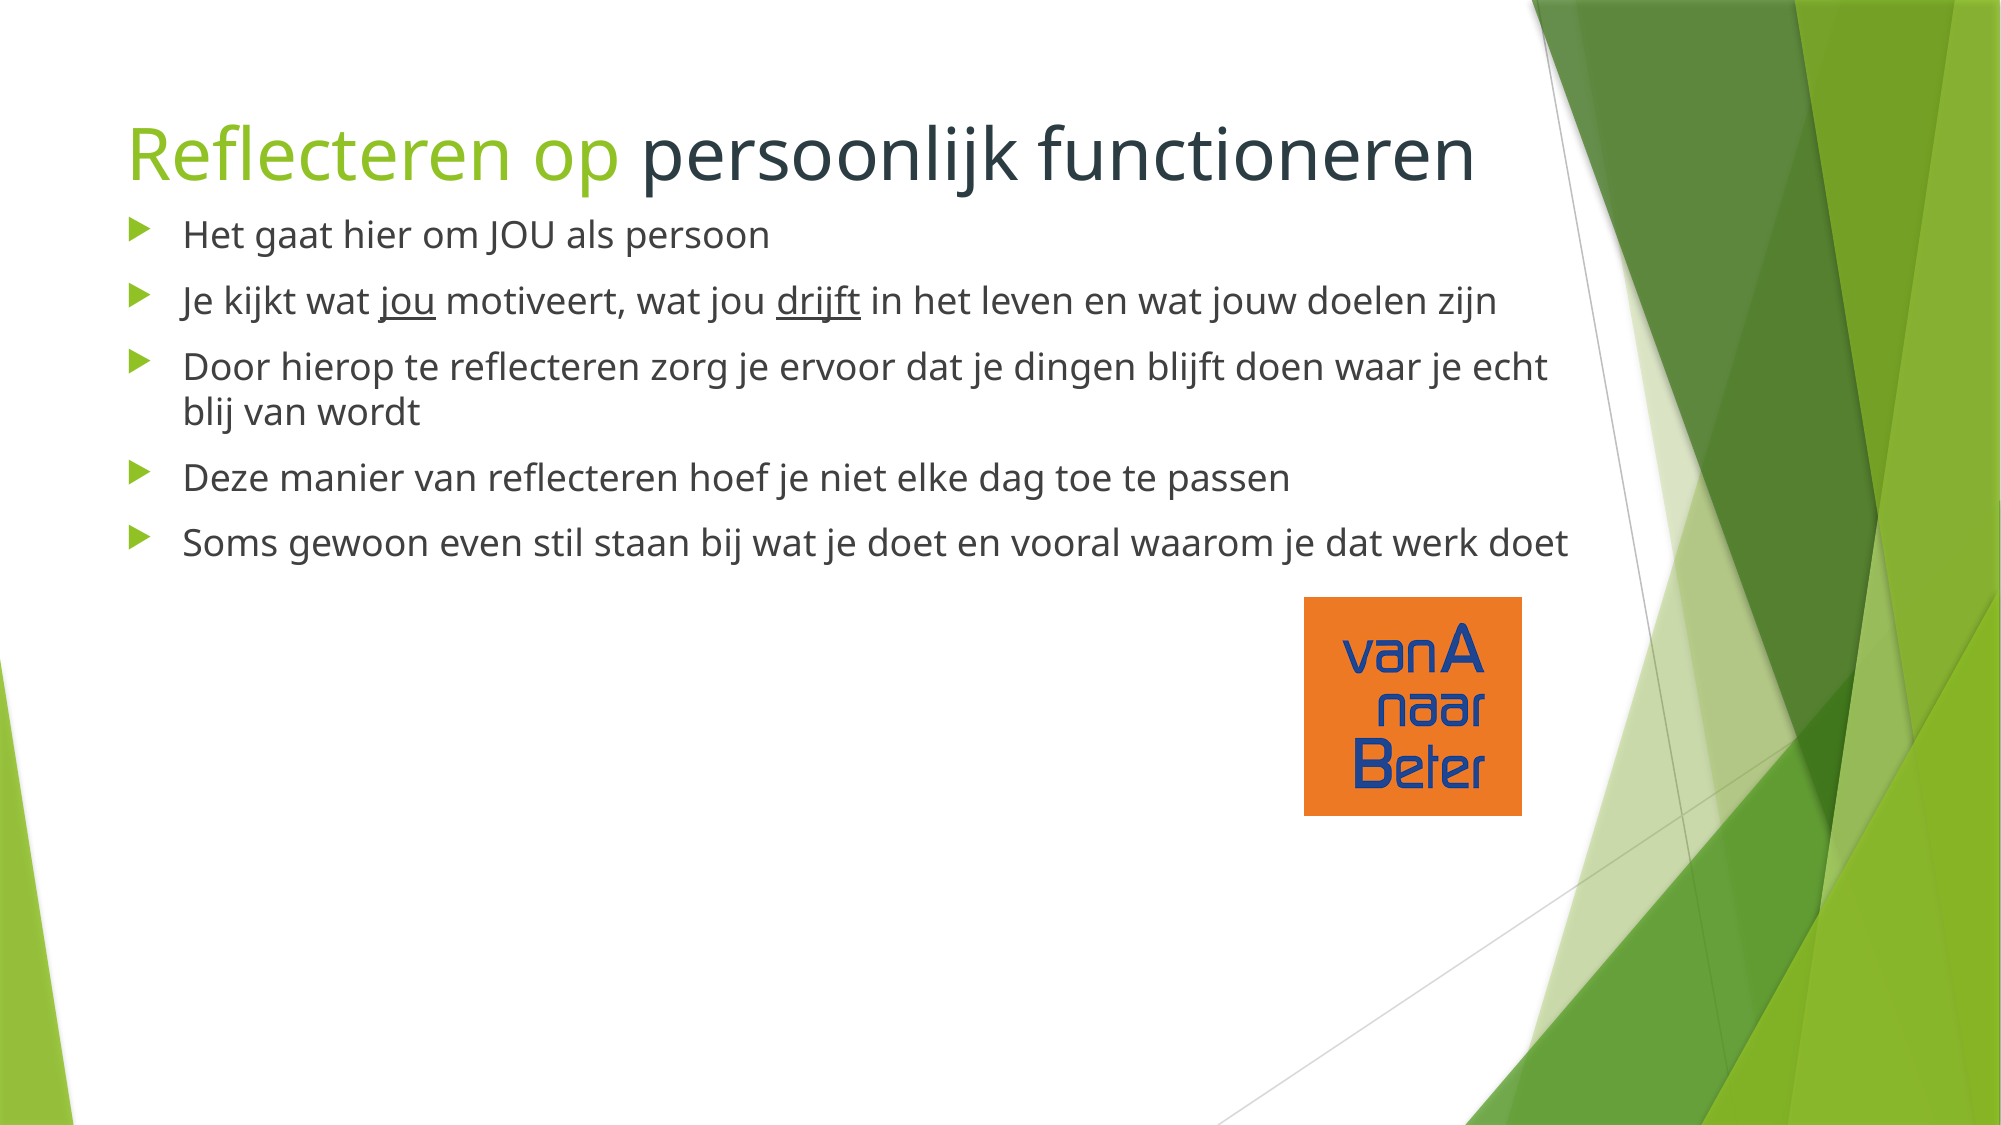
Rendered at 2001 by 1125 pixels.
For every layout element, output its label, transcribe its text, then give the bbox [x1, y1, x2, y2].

title Reflecteren op persoonlijk functioneren [111, 99, 1522, 203]
list Het gaat hier om JOU als persoon Je kijkt wat jou motiveert, wat jou drijft in het leven en wat jouw doelen zijn Door hierop te reflecteren zorg je ervoor dat je dingen blijft doen waar je echt blij van wordt Deze manier van reflecteren hoef je niet elke dag toe te passen Soms gewoon even stil staan bij wat je doet en vooral waarom je dat werk doet [111, 203, 1599, 841]
picture [1303, 597, 1522, 816]
